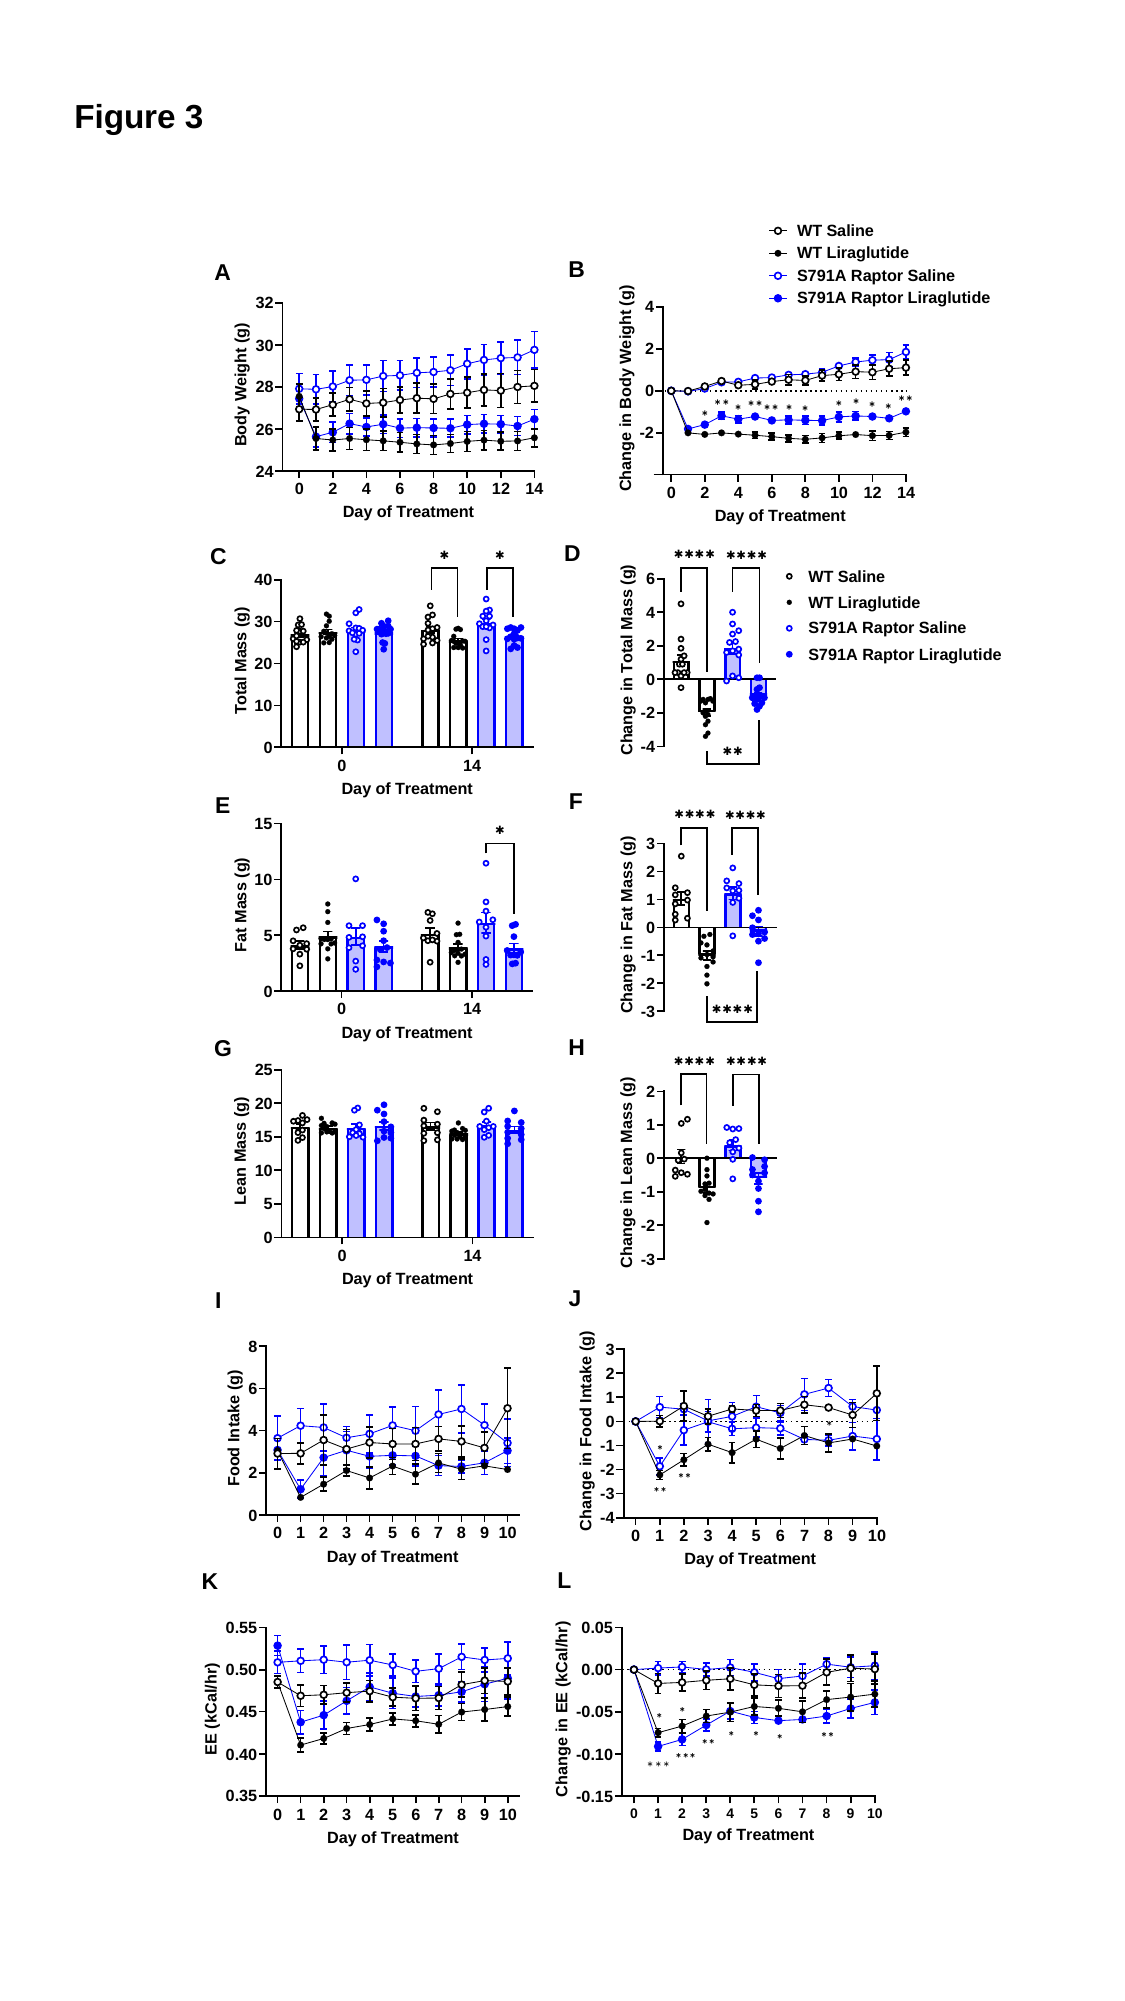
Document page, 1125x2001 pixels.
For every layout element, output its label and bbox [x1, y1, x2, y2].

text_box [58, 87, 1014, 1860]
